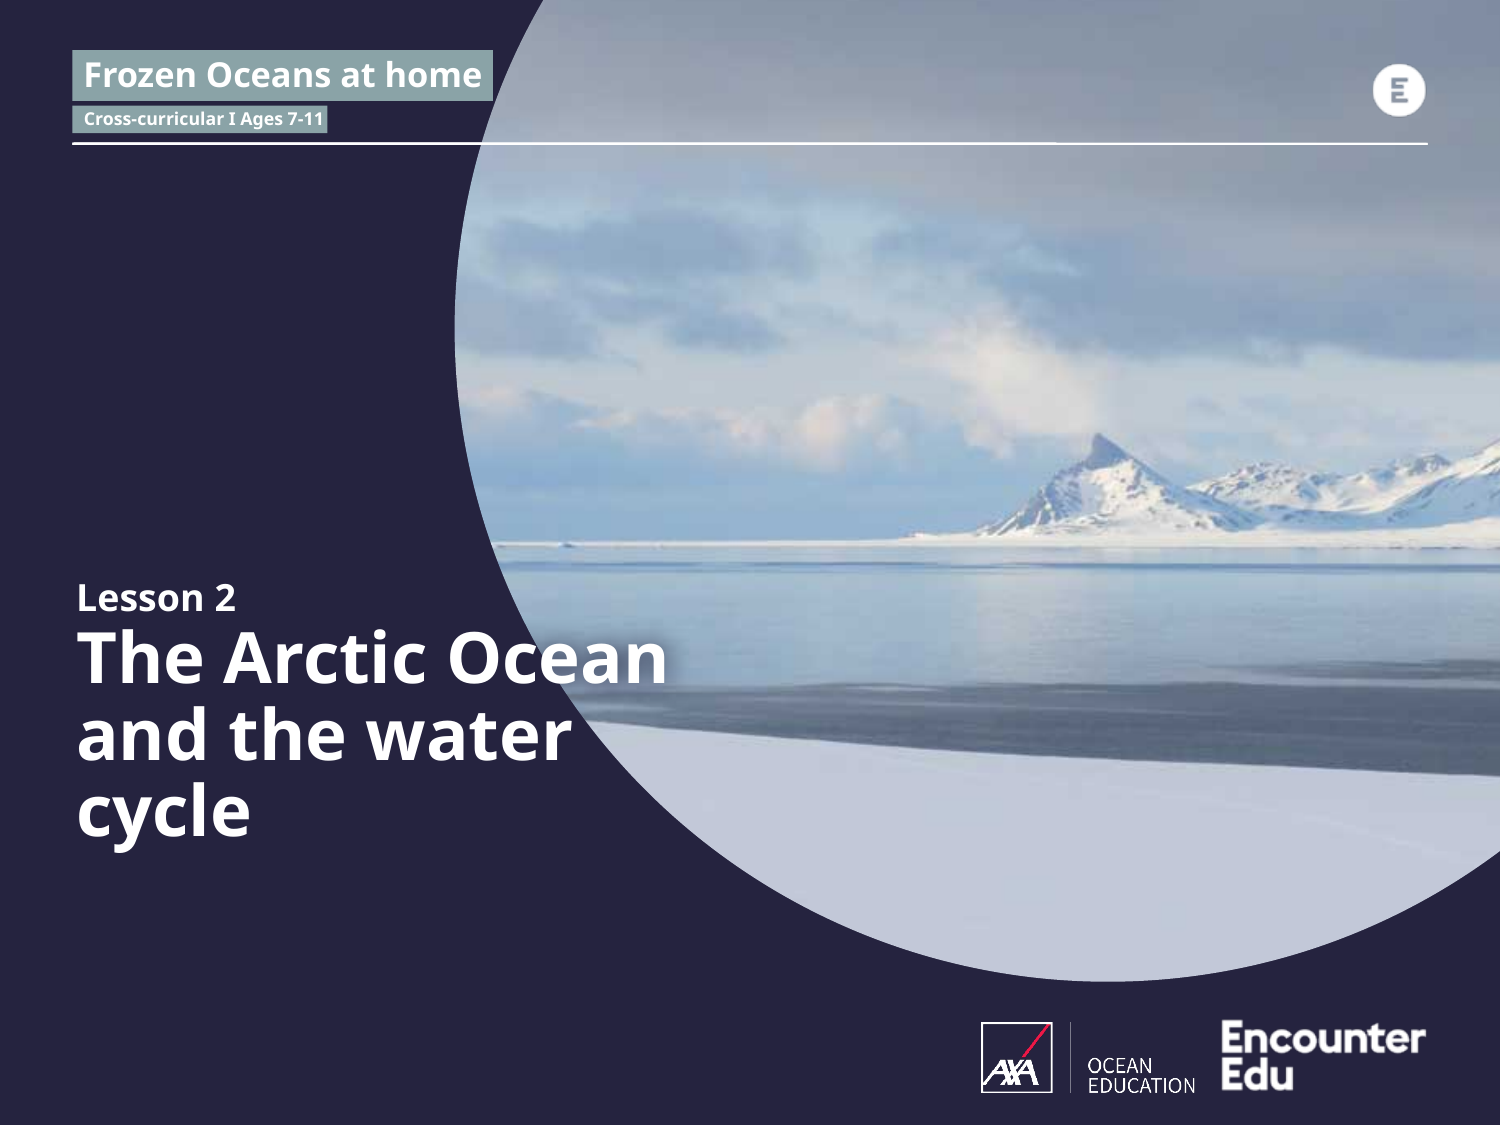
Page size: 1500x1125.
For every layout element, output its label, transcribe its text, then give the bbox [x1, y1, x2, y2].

text_box [72, 50, 80, 101]
picture [981, 1022, 1195, 1093]
text_box [454, 0, 1500, 982]
text_box Frozen Oceans at home [79, 48, 500, 100]
text_box Cross-curricular I Ages 7-11 [80, 100, 328, 137]
picture [1217, 1018, 1433, 1093]
text_box [72, 105, 80, 134]
picture [1370, 62, 1428, 120]
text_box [72, 570, 705, 991]
